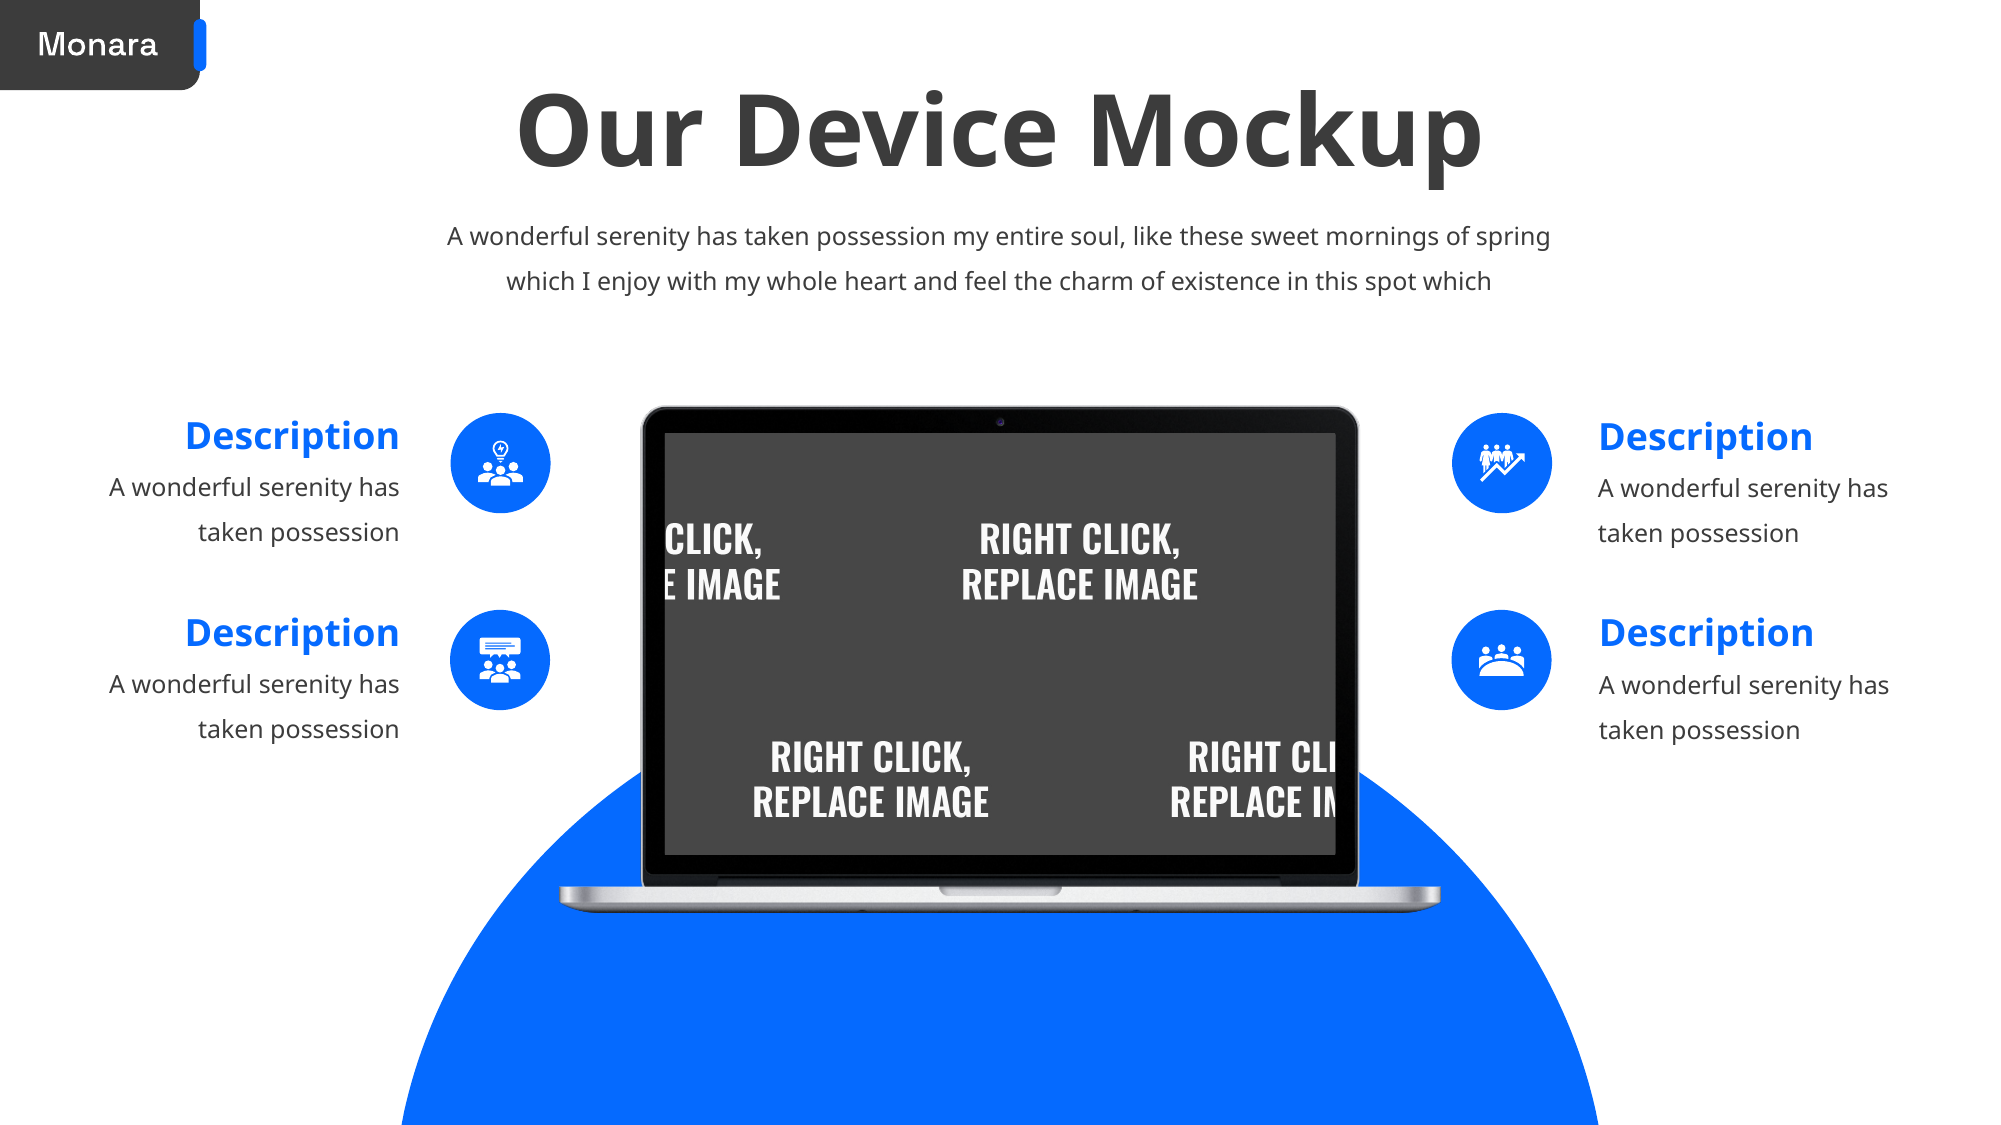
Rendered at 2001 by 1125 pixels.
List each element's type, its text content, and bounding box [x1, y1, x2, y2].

text_box A wonderful serenity has taken possession [50, 646, 416, 752]
text_box [449, 608, 552, 712]
text_box [449, 411, 552, 515]
text_box [1450, 608, 1553, 712]
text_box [478, 440, 524, 486]
picture [558, 405, 1441, 913]
text_box A wonderful serenity has taken possession my entire soul, like these sweet mornings of spring which I enjoy with my whole heart and feel the charm of existence in this spot which [399, 198, 1601, 303]
text_box Description [110, 601, 416, 661]
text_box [0, 0, 200, 91]
text_box Description [1583, 405, 1888, 465]
text_box [400, 837, 1600, 1125]
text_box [1479, 444, 1525, 482]
text_box A wonderful serenity has taken possession [50, 449, 416, 555]
text_box [200, 17, 208, 73]
text_box Description [110, 404, 416, 464]
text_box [479, 637, 521, 683]
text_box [1479, 644, 1525, 676]
text_box [1451, 411, 1554, 515]
title Our Device Mockup [405, 58, 1595, 195]
text_box A wonderful serenity has taken possession [1584, 647, 1950, 752]
text_box Description [1584, 601, 1889, 662]
text_box A wonderful serenity has taken possession [1583, 450, 1949, 555]
